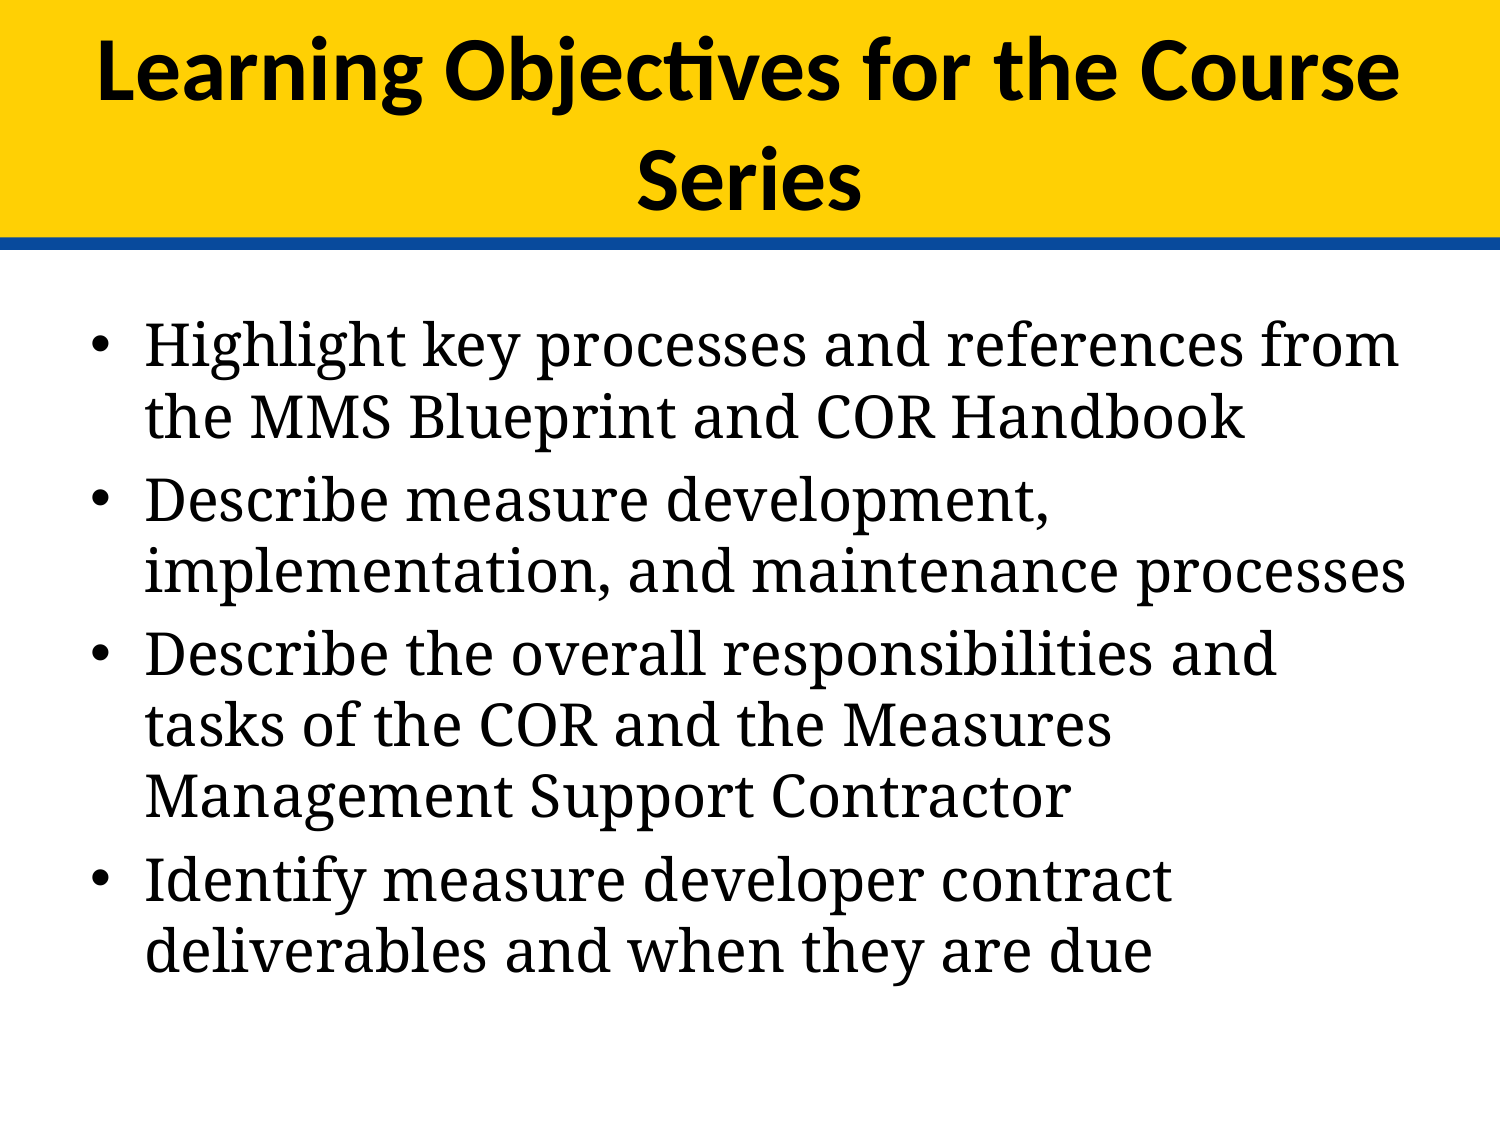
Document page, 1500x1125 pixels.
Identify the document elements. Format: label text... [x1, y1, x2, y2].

list Highlight key processes and references from the MMS Blueprint and COR Handbook Describe measure development, implementation, and maintenance processes Describe the overall responsibilities and tasks of the COR and the Measures Management Support Contractor Identify measure developer contract deliverables and when they are due [75, 299, 1425, 1005]
title Learning Objectives for the Course Series [0, 0, 1500, 238]
